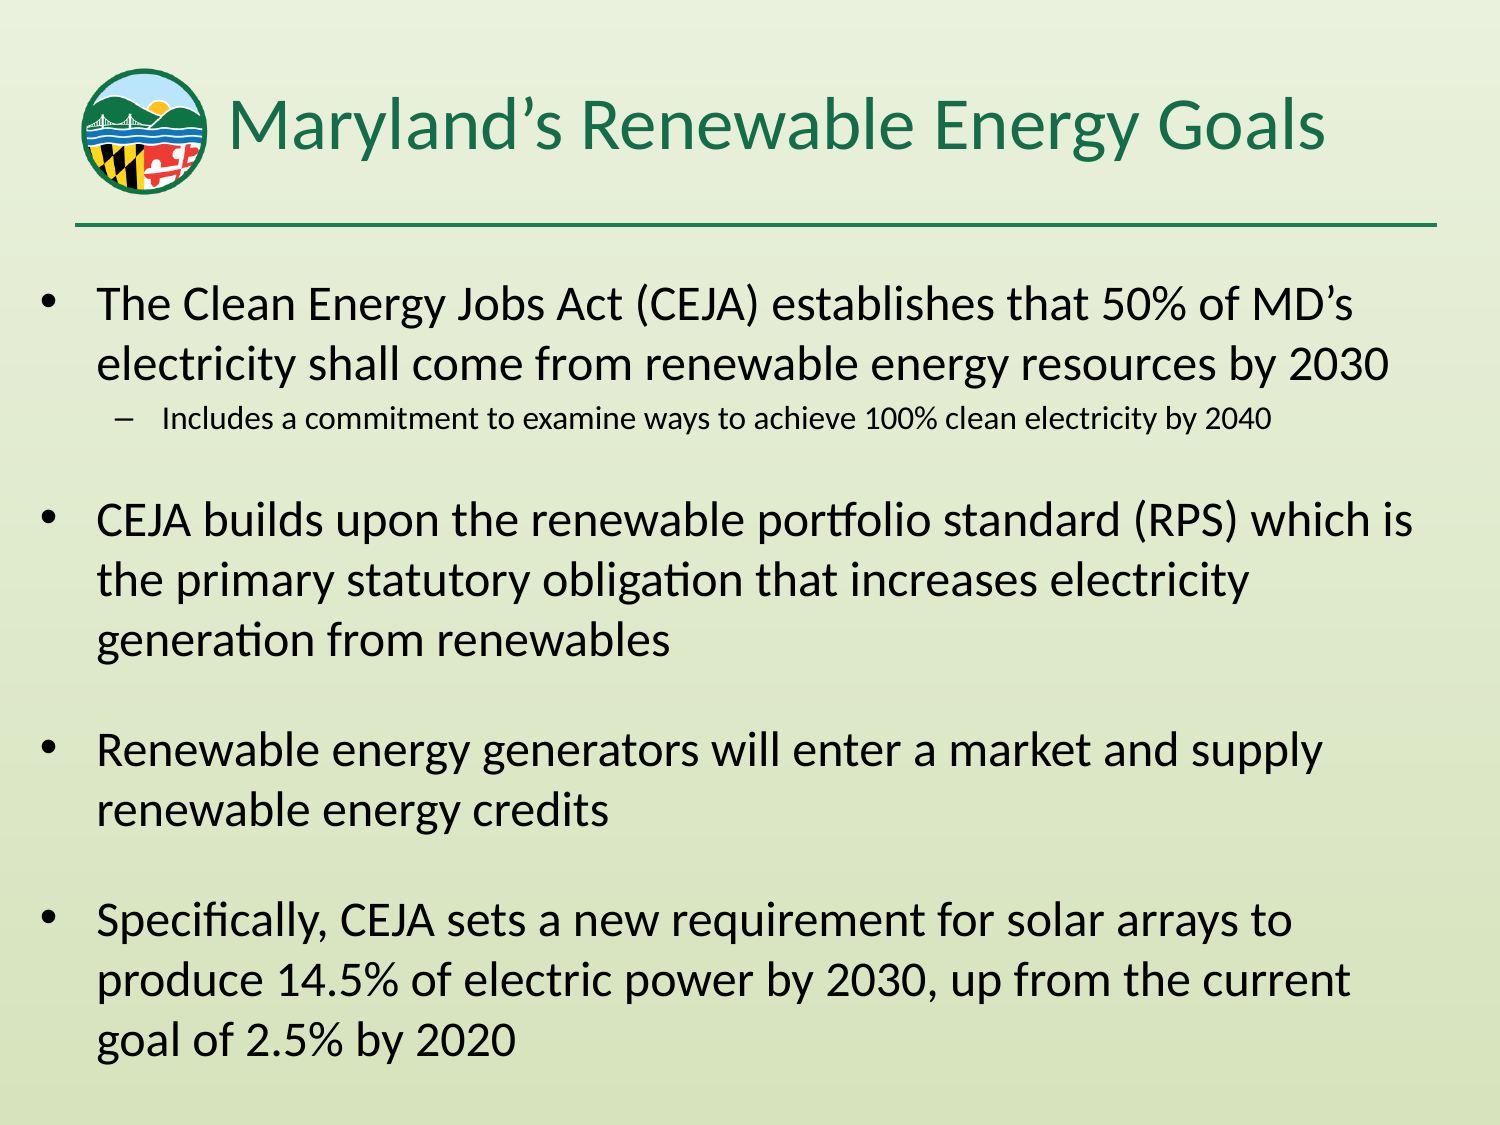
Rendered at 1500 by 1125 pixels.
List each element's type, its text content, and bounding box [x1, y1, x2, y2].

title Maryland’s Renewable Energy Goals [212, 26, 1388, 214]
list The Clean Energy Jobs Act (CEJA) establishes that 50% of MD’s electricity shall come from renewable energy resources by 2030 Includes a commitment to examine ways to achieve 100% clean electricity by 2040 CEJA builds upon the renewable portfolio standard (RPS) which is the primary statutory obligation that increases electricity generation from renewables Renewable energy generators will enter a market and supply renewable energy credits Specifically, CEJA sets a new requirement for solar arrays to produce 14.5% of electric power by 2030, up from the current goal of 2.5% by 2020 [24, 262, 1463, 1099]
picture [75, 62, 212, 200]
